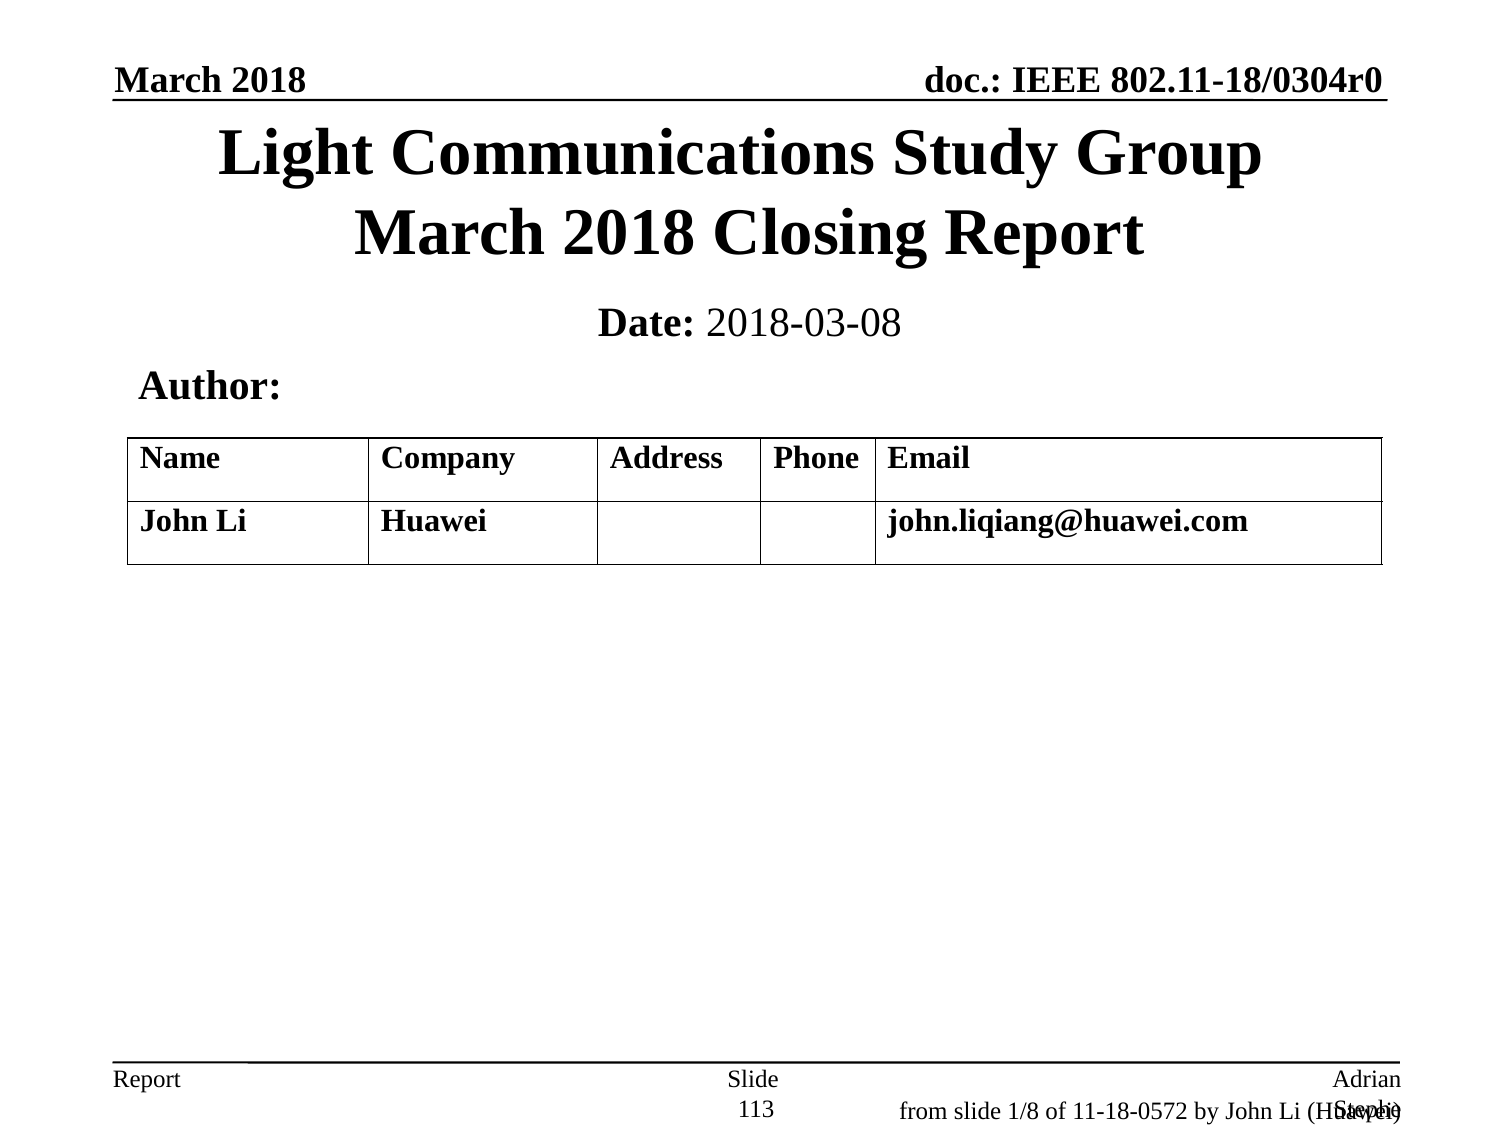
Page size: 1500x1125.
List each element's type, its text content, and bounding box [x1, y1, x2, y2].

slide_number Slide 113 [711, 1061, 801, 1093]
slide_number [114, 54, 374, 99]
text_box Date: 2018-03-08 [112, 287, 1388, 350]
title Light Communications Study Group March 2018 Closing Report [112, 99, 1388, 275]
text_box Author: [112, 349, 350, 413]
text_box from slide 1/8 of 11-18-0572 by John Li (Huawei) [343, 1087, 1417, 1125]
footer Adrian Stephens, Intel Corporation [1324, 1061, 1402, 1087]
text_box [109, 437, 1500, 631]
